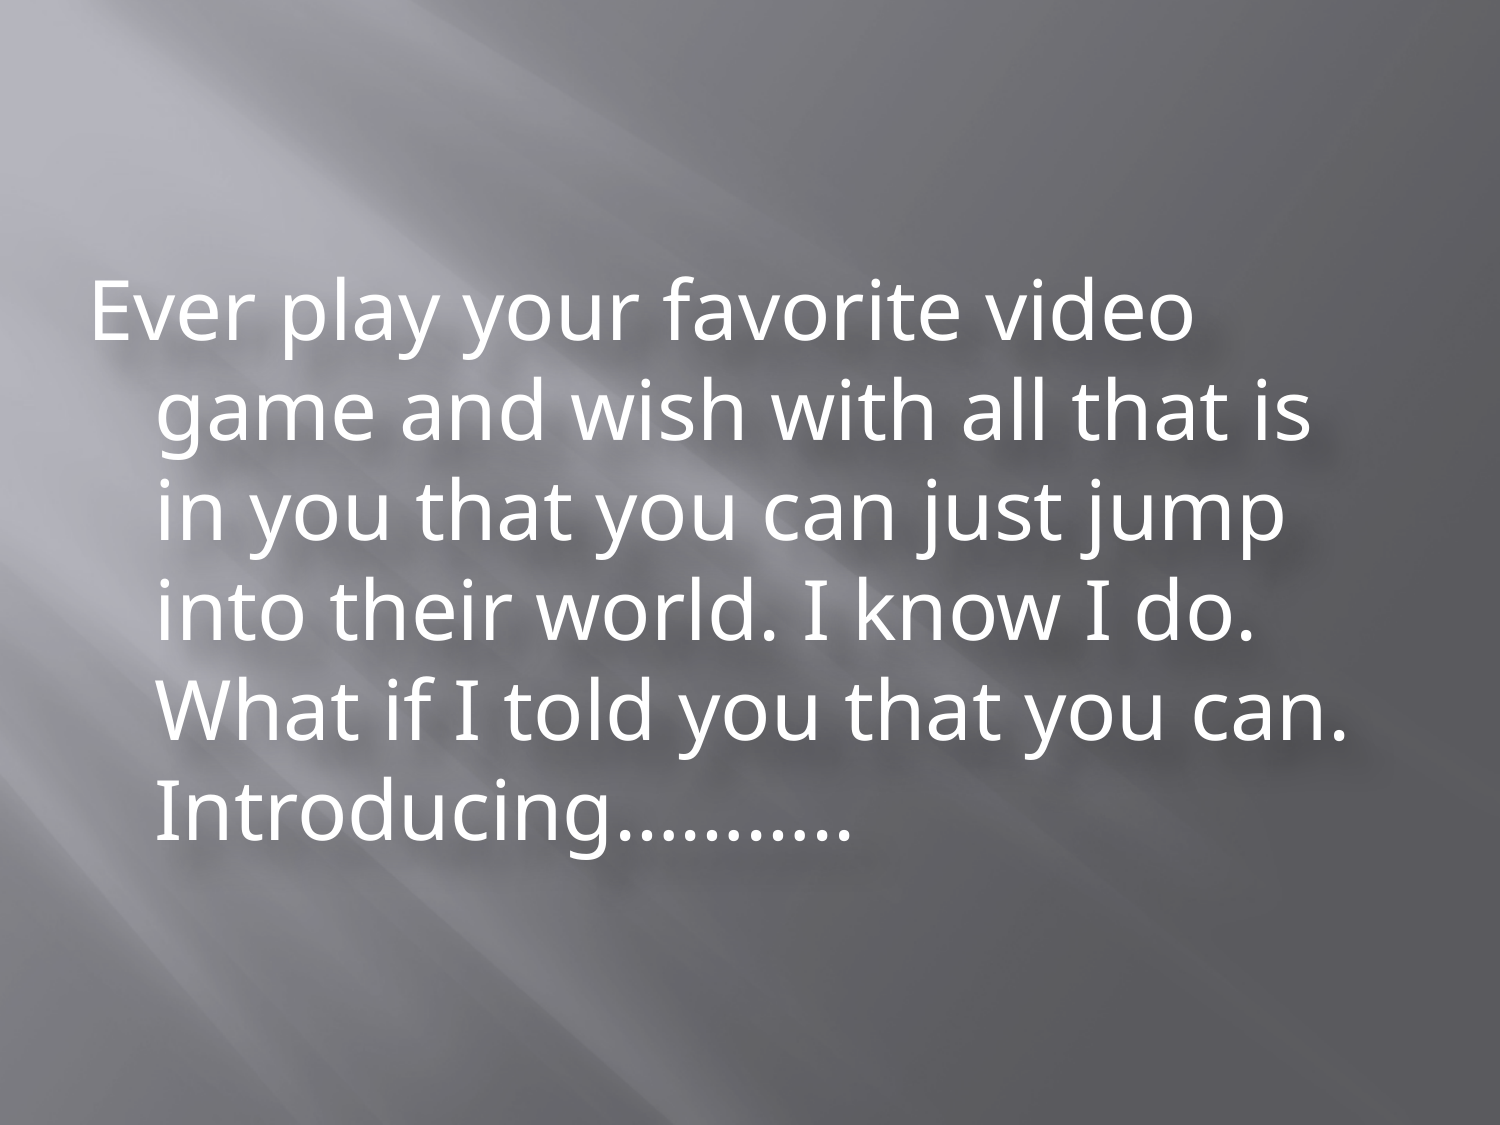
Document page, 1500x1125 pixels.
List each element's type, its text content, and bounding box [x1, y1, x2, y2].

list Ever play your favorite video game and wish with all that is in you that you can just jump into their world. I know I do. What if I told you that you can. Introducing……….. [50, 249, 1400, 1023]
